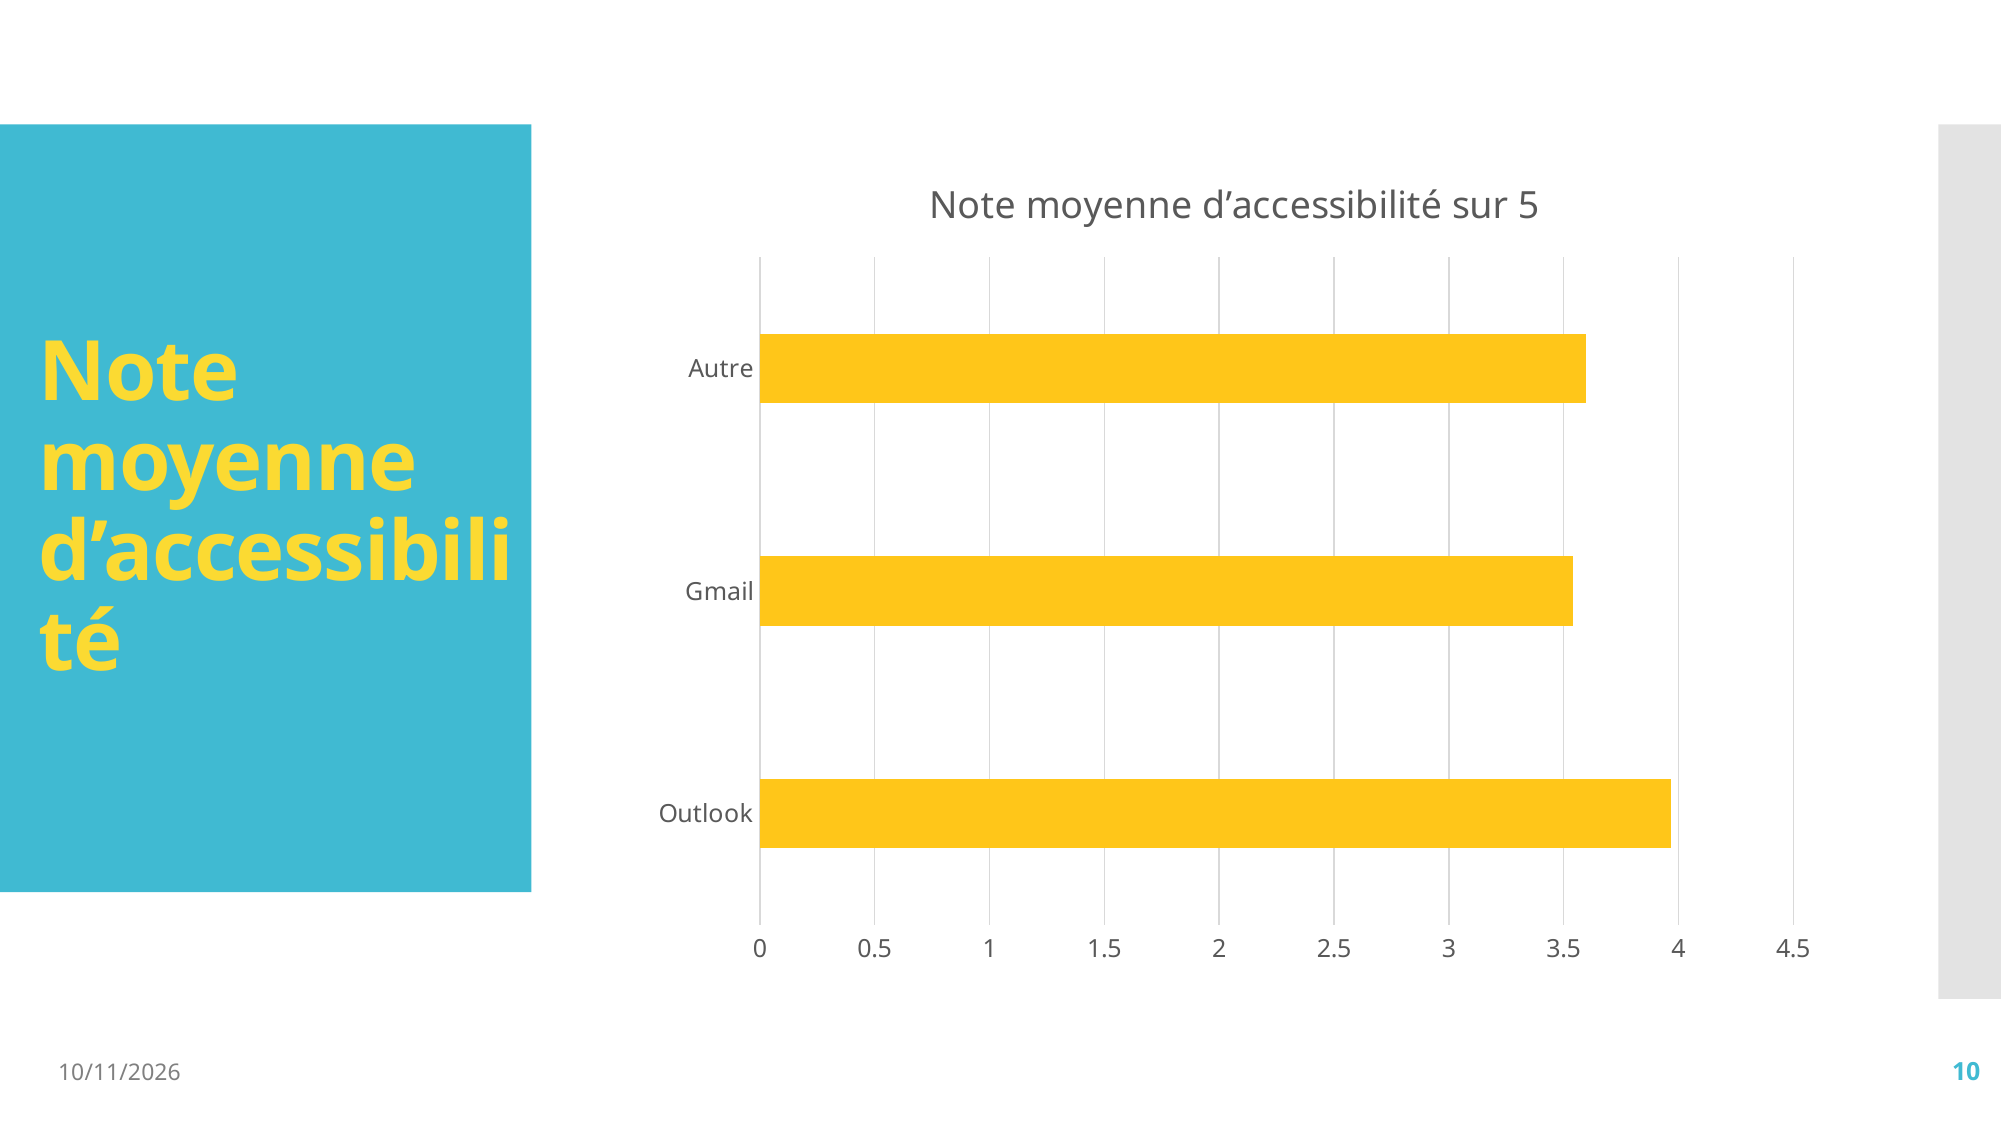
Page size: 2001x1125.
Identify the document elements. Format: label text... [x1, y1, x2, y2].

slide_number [43, 1042, 493, 1103]
title Note moyenne d’accessibilité [23, 130, 546, 886]
slide_number 10 [1744, 1042, 1996, 1103]
chart [634, 141, 1835, 982]
